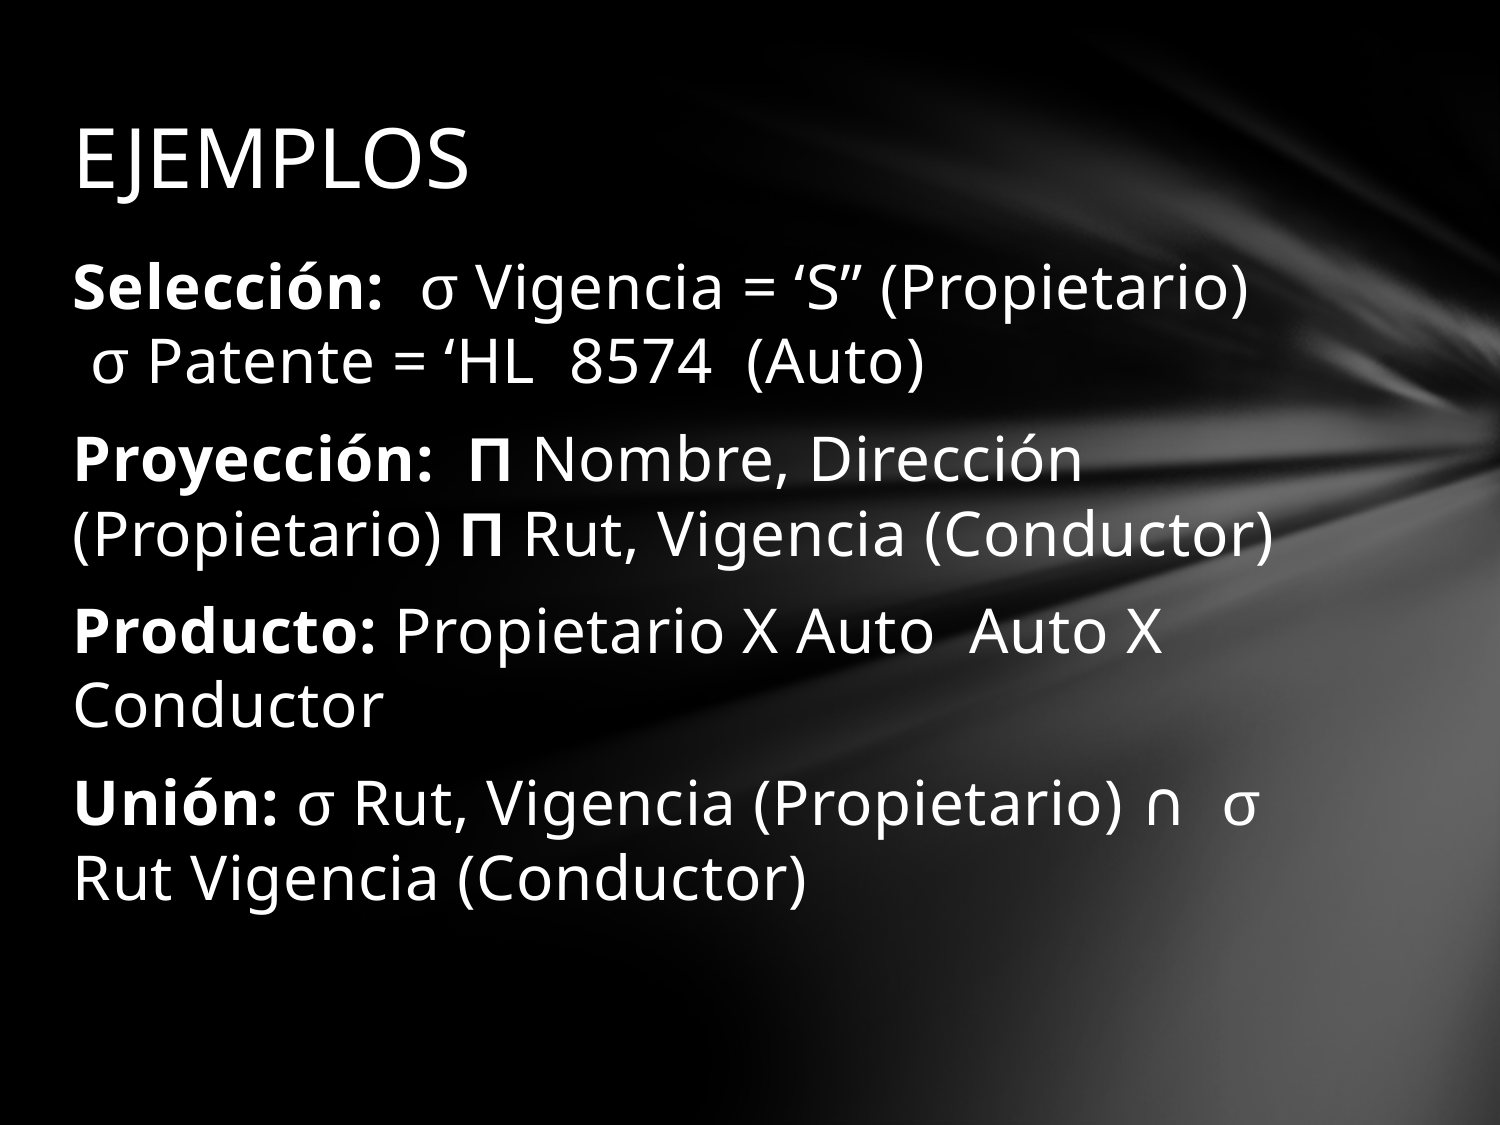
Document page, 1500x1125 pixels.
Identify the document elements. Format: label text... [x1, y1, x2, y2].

title EJEMPLOS [57, 37, 1318, 213]
list Selección: σ Vigencia = ‘S” (Propietario) σ Patente = ‘HL 8574 (Auto) Proyección: Π Nombre, Dirección (Propietario) Π Rut, Vigencia (Conductor) Producto: Propietario X Auto Auto X Conductor Unión: σ Rut, Vigencia (Propietario) ∩ σ Rut Vigencia (Conductor) [57, 239, 1318, 1015]
